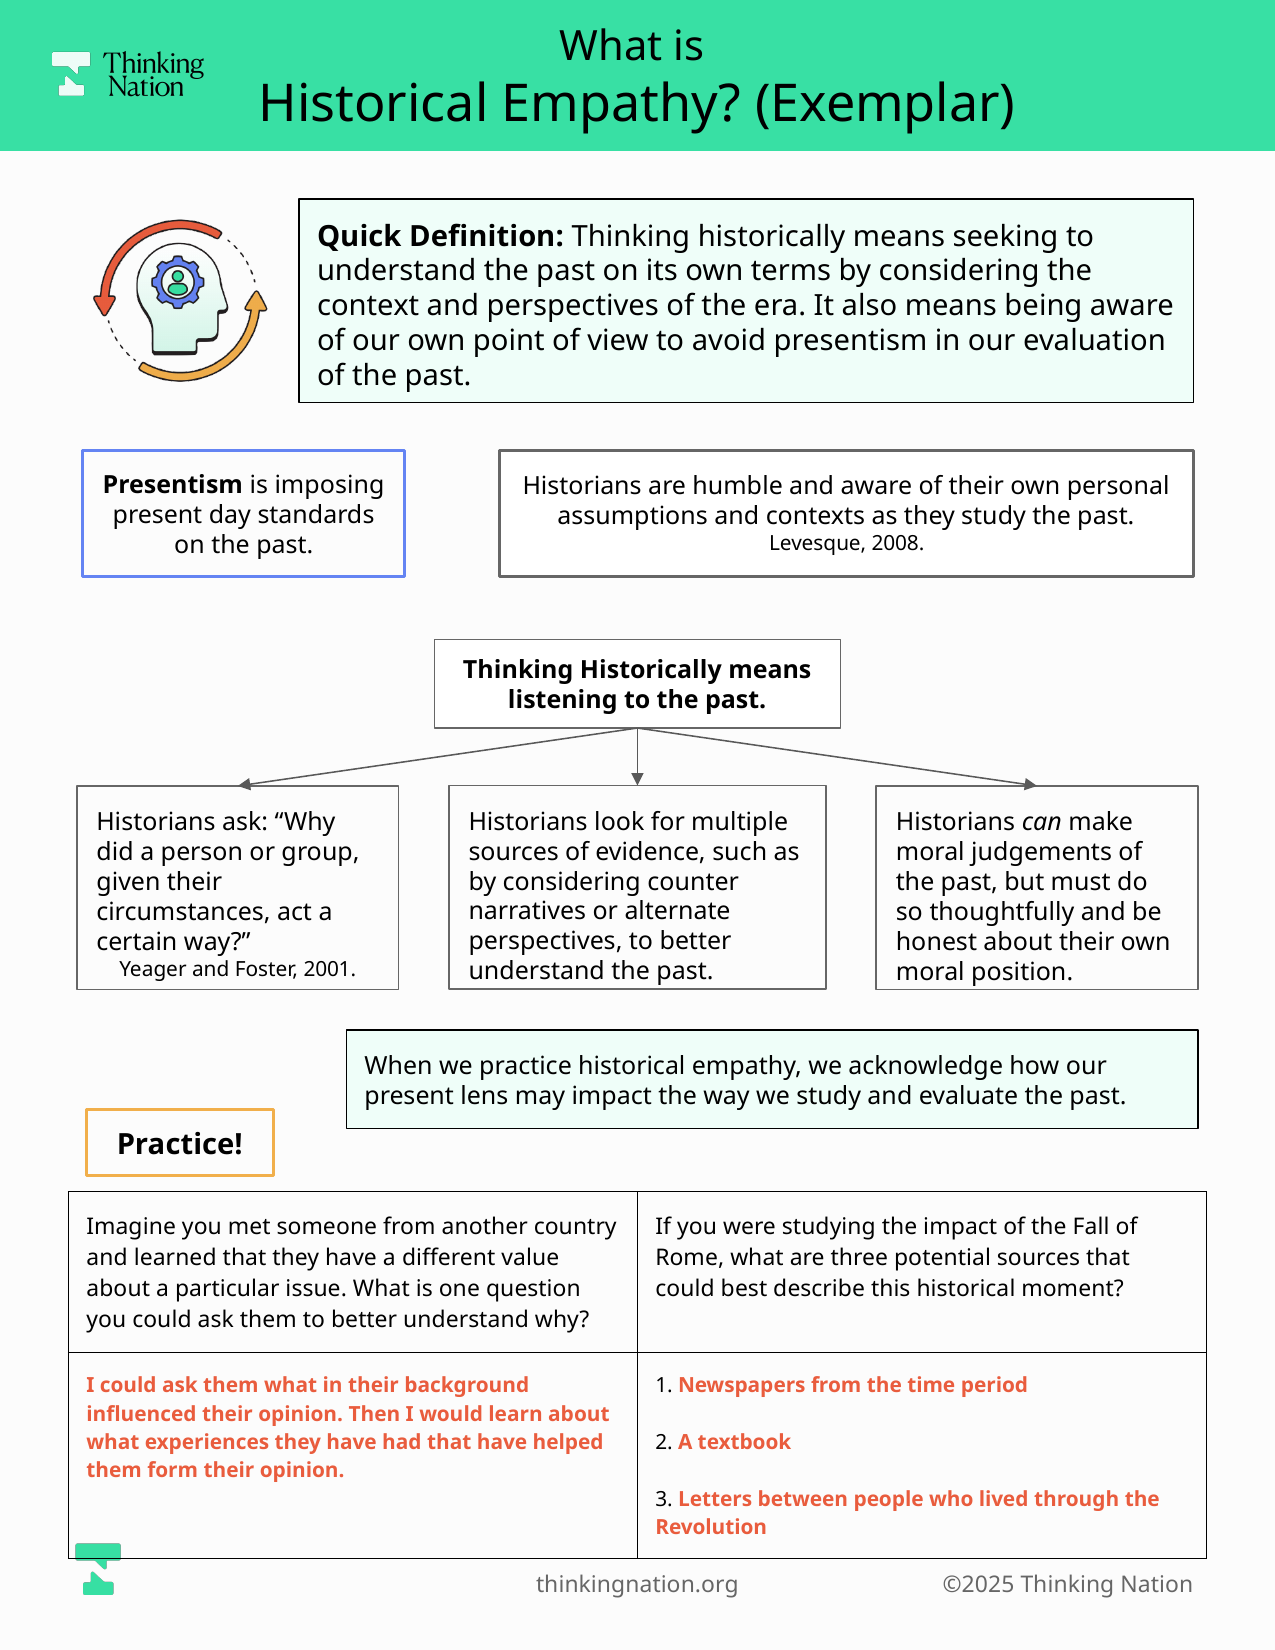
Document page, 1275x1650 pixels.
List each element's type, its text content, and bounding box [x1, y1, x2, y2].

text_box Historians ask: “Why did a person or group, given their circumstances, act a certain way?” Yeager and Foster, 2001. [76, 785, 399, 990]
text_box thinkingnation.org [486, 1559, 789, 1605]
text_box Presentism is imposing present day standards on the past. [82, 450, 405, 577]
picture [35, 37, 210, 110]
text_box Historians look for multiple sources of evidence, such as by considering counter narratives or alternate perspectives, to better understand the past. [448, 796, 826, 989]
table_cell I could ask them what in their background influenced their opinion. Then I would learn about what experiences they have had that have helped them form their opinion. [69, 1353, 637, 1558]
text_box When we practice historical empathy, we acknowledge how our present lens may impact the way we study and evaluate the past. [346, 1030, 1198, 1129]
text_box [237, 727, 635, 787]
picture [62, 1533, 134, 1605]
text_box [638, 727, 1038, 787]
text_box Historians can make moral judgements of the past, but must do so thoughtfully and be honest about their own moral position. [876, 785, 1198, 990]
picture [77, 198, 282, 403]
table_cell 1. Newspapers from the time period 2. A textbook 3. Letters between people who lived through the Revolution [638, 1353, 1206, 1558]
table_header If you were studying the impact of the Fall of Rome, what are three potential sources that could best describe this historical moment? [638, 1192, 1206, 1352]
text_box ©2025 Thinking Nation [907, 1553, 1210, 1605]
text_box What is Historical Empathy? (Exemplar) [0, 0, 1275, 151]
table_header Imagine you met someone from another country and learned that they have a different value about a particular issue. What is one question you could ask them to better understand why? [69, 1192, 637, 1352]
text_box Thinking Historically means listening to the past. [434, 639, 841, 726]
text_box Historians are humble and aware of their own personal assumptions and contexts as they study the past. Levesque, 2008. [499, 450, 1194, 577]
text_box Practice! [86, 1109, 274, 1176]
text_box Quick Definition: Thinking historically means seeking to understand the past on its own terms by considering the context and perspectives of the era. It also means being aware of our own point of view to avoid presentism in our evaluation of the past. [299, 198, 1194, 403]
